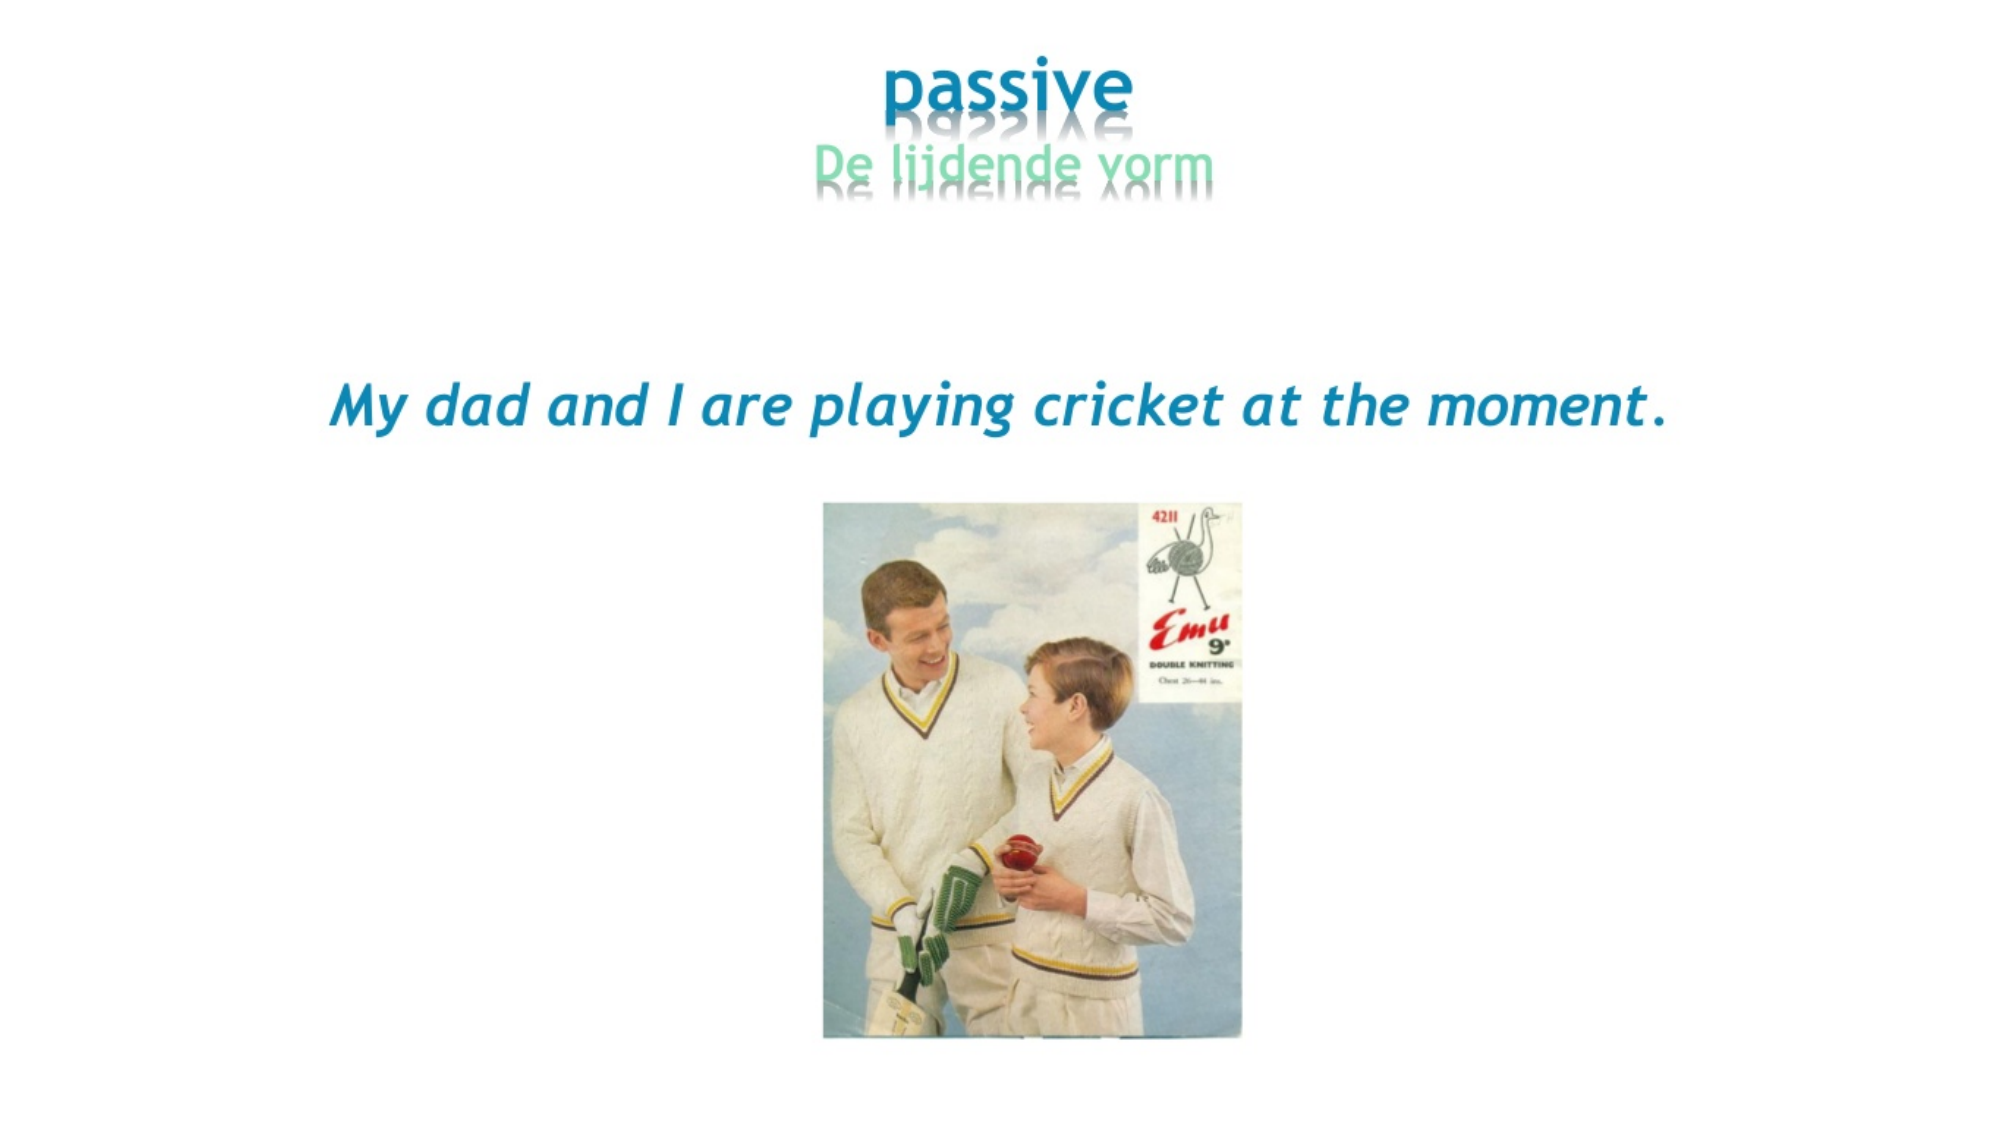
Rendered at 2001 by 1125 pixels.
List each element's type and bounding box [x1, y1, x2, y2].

picture [249, 0, 1750, 1125]
